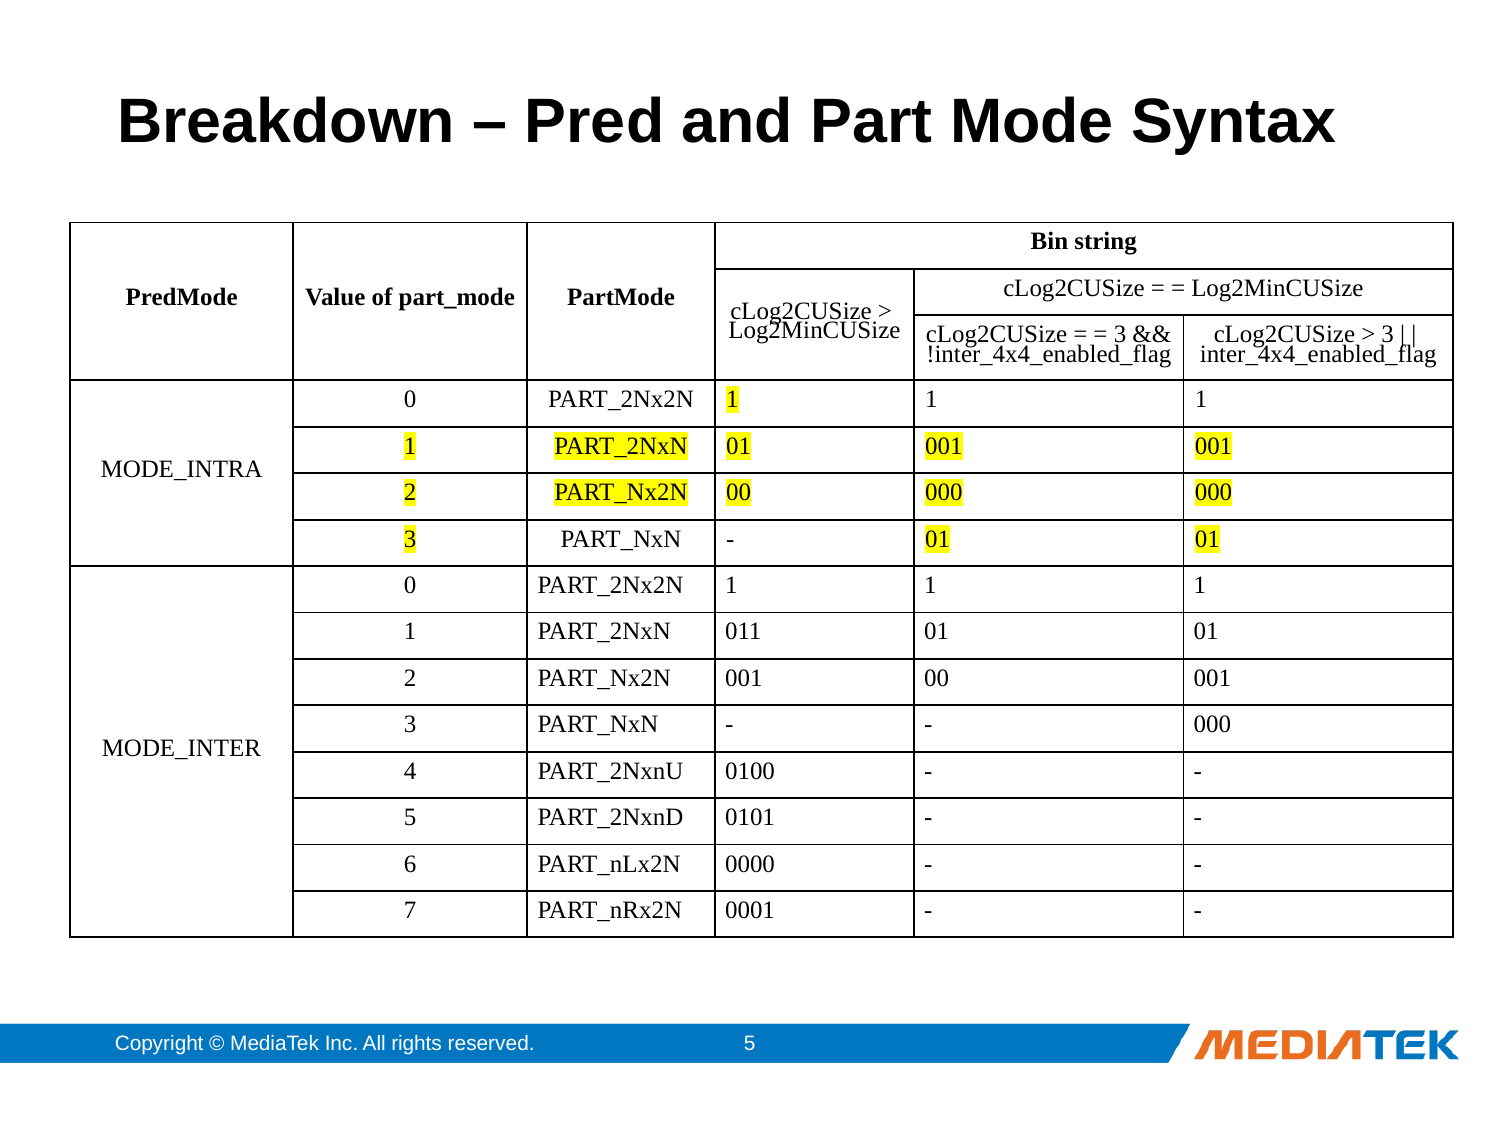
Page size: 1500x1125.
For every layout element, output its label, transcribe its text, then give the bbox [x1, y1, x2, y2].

table_cell 0001 [716, 892, 913, 936]
table_cell PART_NxN [528, 521, 714, 565]
table_cell 5 [294, 799, 526, 844]
table_cell 01 [716, 428, 913, 472]
table_cell 3 [294, 706, 526, 751]
table_cell - [1184, 799, 1452, 844]
table_cell 1 [1184, 567, 1452, 612]
table_cell PART_nRx2N [528, 892, 714, 936]
table_cell cLog2CUSize = = 3 && !inter_4x4_enabled_flag [915, 316, 1183, 379]
title Breakdown – Pred and Part Mode Syntax [101, 62, 1425, 172]
table_cell 0 [294, 381, 526, 426]
table_header PredMode [71, 223, 292, 379]
table_cell 1 [915, 381, 1183, 426]
table_cell 001 [915, 428, 1183, 472]
table_cell PART_Nx2N [528, 660, 714, 704]
table_cell 01 [915, 521, 1183, 565]
table_cell 001 [716, 660, 913, 704]
table_cell 000 [1184, 706, 1452, 751]
table_cell 00 [915, 660, 1183, 704]
table_cell 2 [294, 474, 526, 519]
table_cell PART_Nx2N [528, 474, 714, 519]
table_cell - [1184, 892, 1452, 936]
table_header Value of part_mode [294, 223, 526, 379]
table_cell PART_2NxnU [528, 753, 714, 797]
table_cell cLog2CUSize > 3 | | inter_4x4_enabled_flag [1184, 316, 1452, 379]
table_cell 011 [716, 613, 913, 658]
table_cell PART_nLx2N [528, 845, 714, 890]
table_cell 1 [294, 613, 526, 658]
table_cell 000 [1184, 474, 1452, 519]
table_cell 001 [1184, 428, 1452, 472]
table_cell - [915, 753, 1183, 797]
table_cell cLog2CUSize = = Log2MinCUSize [915, 270, 1452, 314]
table_cell 4 [294, 753, 526, 797]
table_cell PART_2NxnD [528, 799, 714, 844]
table_cell MODE_INTRA [71, 381, 292, 565]
table_cell - [1184, 753, 1452, 797]
table_cell PART_2NxN [528, 428, 714, 472]
table_cell 3 [294, 521, 526, 565]
table_cell 1 [1184, 381, 1452, 426]
table_cell MODE_INTER [71, 567, 292, 936]
table_cell 1 [915, 567, 1183, 612]
picture [789, 1023, 1459, 1063]
table_cell 000 [915, 474, 1183, 519]
table_cell cLog2CUSize > Log2MinCUSize [716, 270, 913, 379]
table_cell 001 [1184, 660, 1452, 704]
table_cell 1 [716, 567, 913, 612]
table_header Bin string [716, 223, 1452, 268]
table_cell 6 [294, 845, 526, 890]
picture [573, 1023, 711, 1063]
table_cell 0100 [716, 753, 913, 797]
table_cell 1 [716, 381, 913, 426]
table_cell 2 [294, 660, 526, 704]
table_header PartMode [528, 223, 714, 379]
table_cell 01 [1184, 521, 1452, 565]
table_cell 00 [716, 474, 913, 519]
table_cell PART_2Nx2N [528, 567, 714, 612]
table_cell - [915, 799, 1183, 844]
table_cell PART_2Nx2N [528, 381, 714, 426]
table_cell 0000 [716, 845, 913, 890]
table_cell 0101 [716, 799, 913, 844]
picture [0, 1023, 99, 1063]
table_cell PART_2NxN [528, 613, 714, 658]
slide_number 4 [711, 1022, 789, 1090]
table_cell - [915, 706, 1183, 751]
table_cell - [915, 892, 1183, 936]
table_cell 0 [294, 567, 526, 612]
table_cell 1 [294, 428, 526, 472]
table_cell 01 [915, 613, 1183, 658]
table_cell - [1184, 845, 1452, 890]
footer Copyright © MediaTek Inc. All rights reserved. [99, 1022, 573, 1090]
table_cell - [716, 706, 913, 751]
table_cell 01 [1184, 613, 1452, 658]
table_cell 7 [294, 892, 526, 936]
table_cell PART_NxN [528, 706, 714, 751]
table_cell - [915, 845, 1183, 890]
table_cell - [716, 521, 913, 565]
